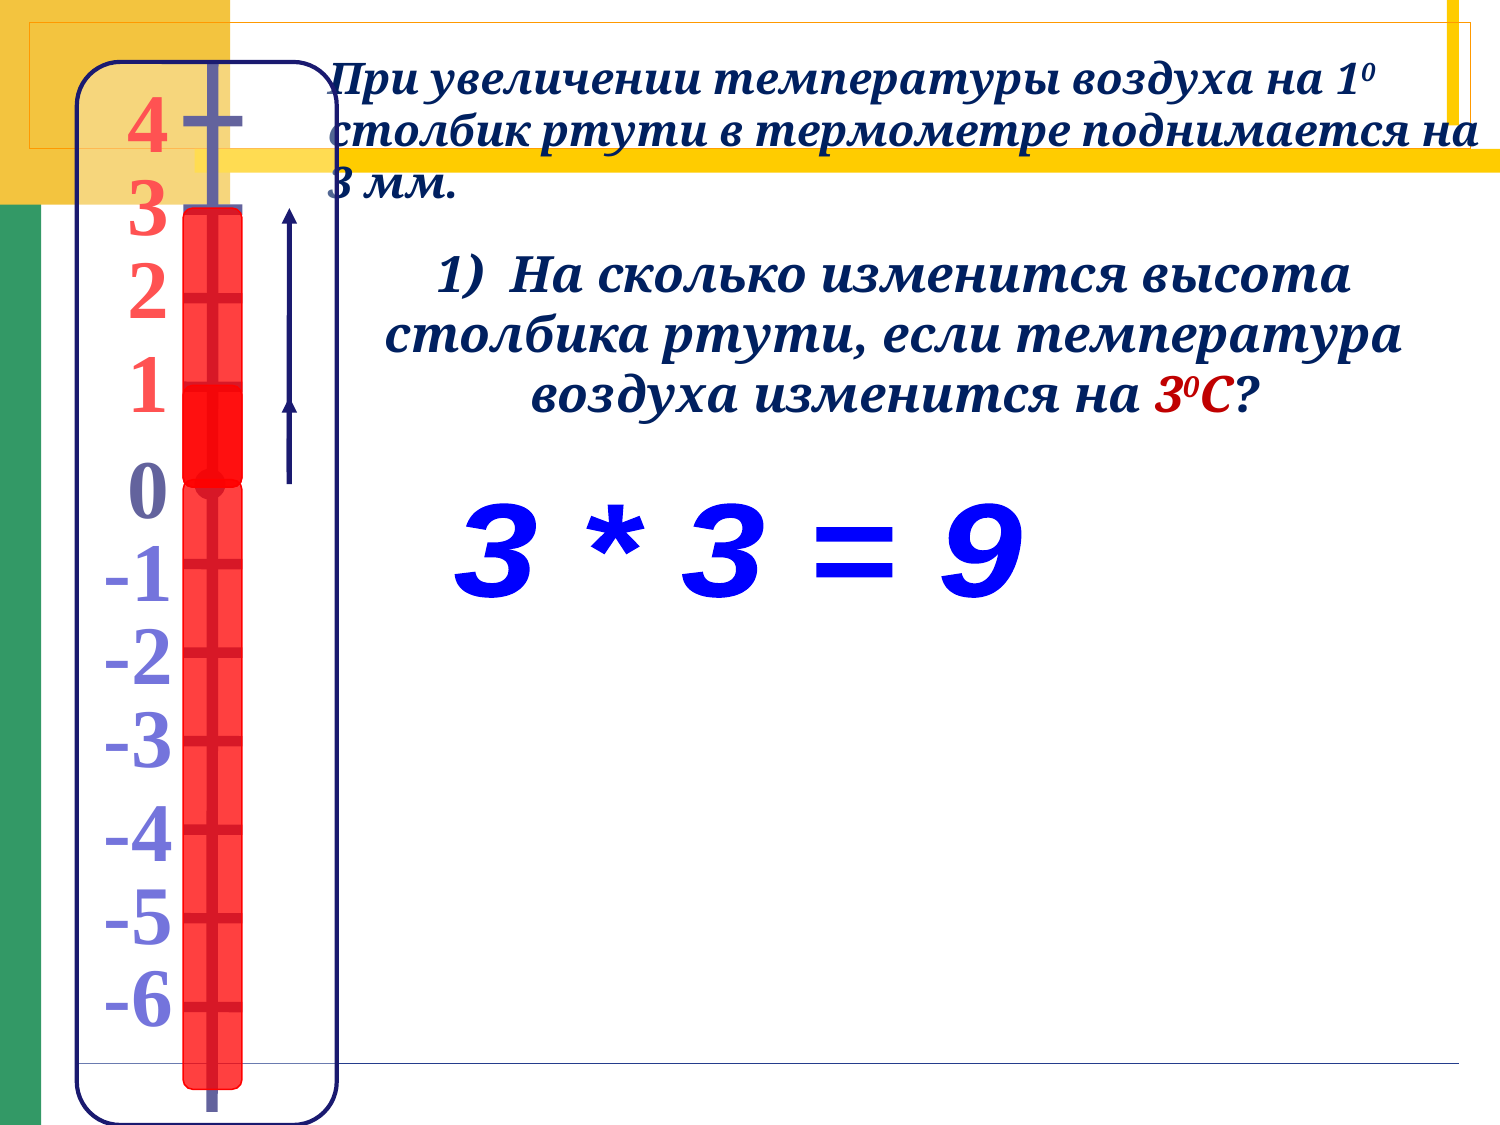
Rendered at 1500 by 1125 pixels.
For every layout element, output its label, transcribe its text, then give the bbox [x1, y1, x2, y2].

text_box 1) На сколько изменится высота столбика ртути, если температура воздуха изменится на 30С? [342, 220, 1500, 445]
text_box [76, 61, 337, 1125]
title При увеличении температуры воздуха на 10 столбик ртути в термометре поднимается на 3 мм. [312, 42, 1500, 220]
